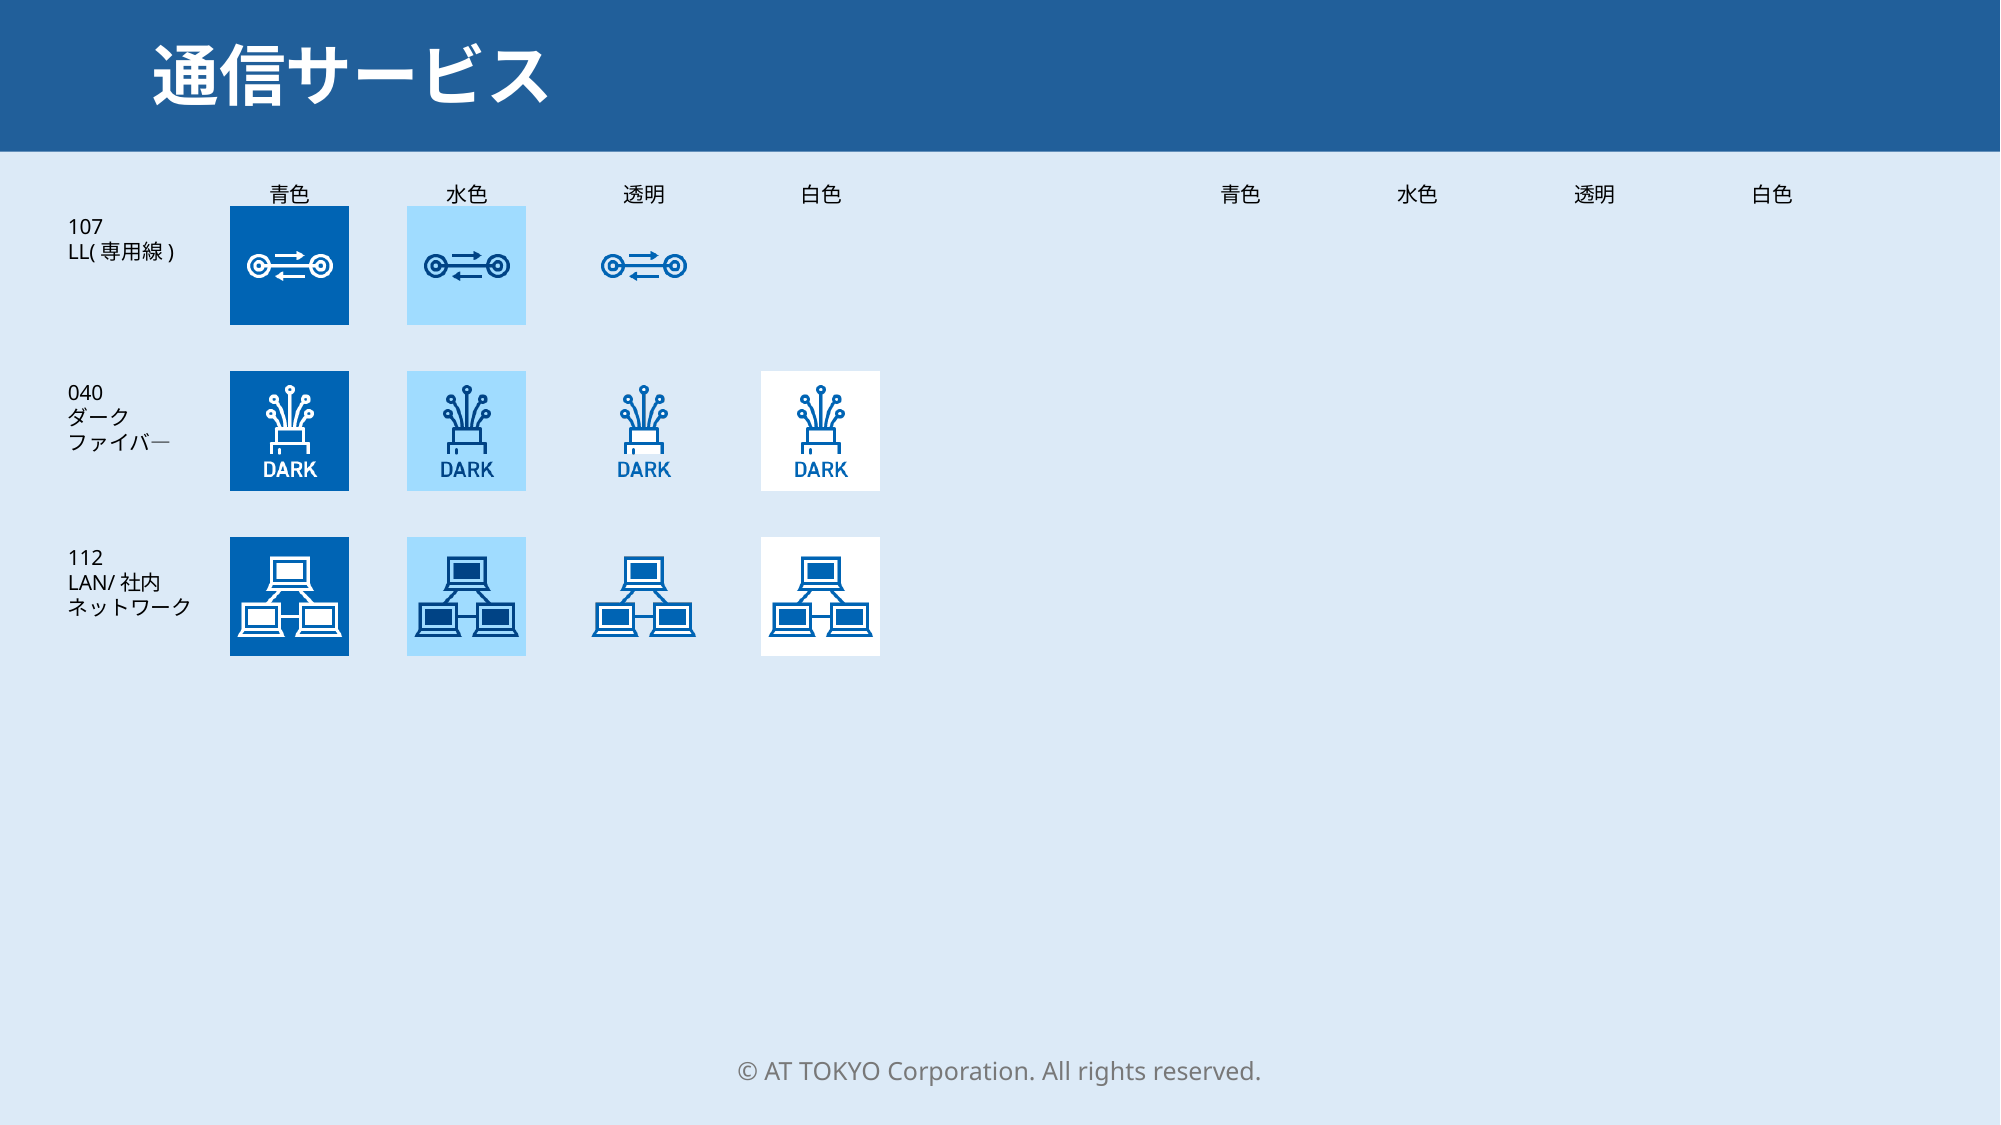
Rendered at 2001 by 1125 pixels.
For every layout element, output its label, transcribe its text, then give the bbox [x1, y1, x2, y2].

picture [761, 371, 881, 491]
footer © AT TOKYO Corporation. All rights reserved. [662, 1042, 1338, 1103]
picture [584, 536, 704, 656]
text_box 112 LAN/社内ネットワーク [53, 537, 211, 628]
text_box 040 ダーク ファイバ― [53, 372, 190, 462]
picture [229, 206, 349, 326]
picture [584, 371, 704, 491]
picture [229, 371, 349, 491]
text_box 107 LL(専用線) [53, 206, 190, 272]
picture [584, 206, 704, 326]
picture [761, 536, 881, 656]
picture [406, 536, 527, 656]
picture [406, 206, 527, 326]
title 通信サービス [137, 23, 1863, 135]
picture [406, 371, 527, 491]
picture [229, 536, 349, 656]
